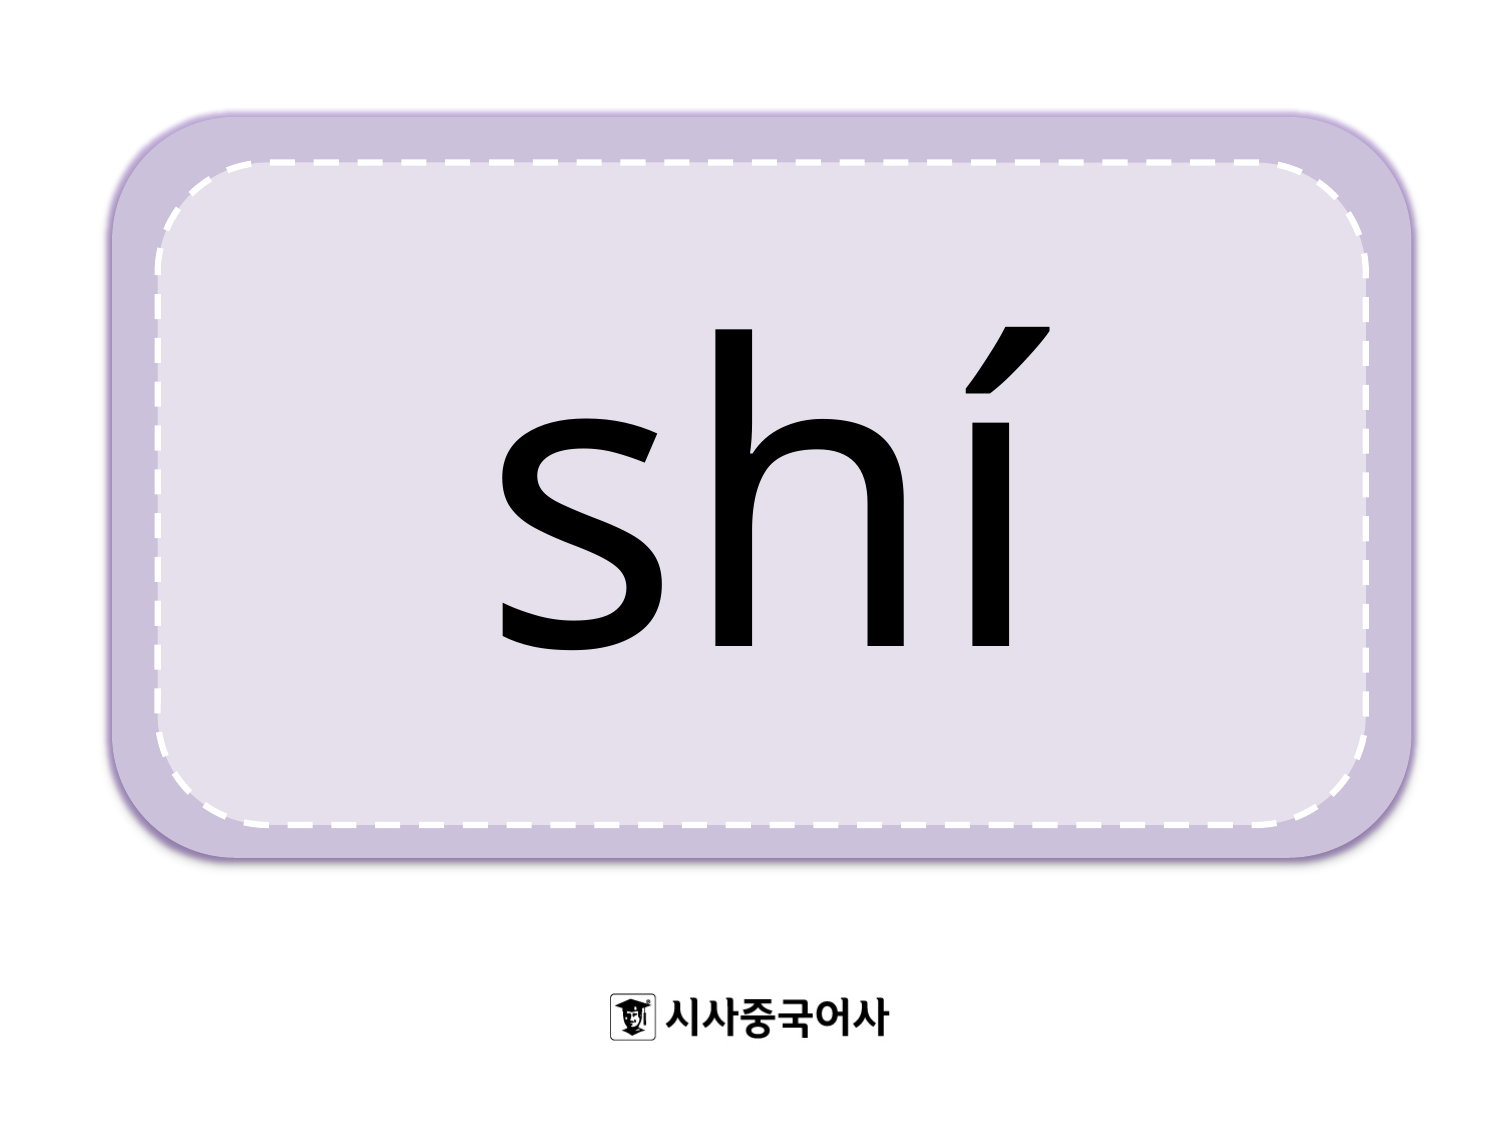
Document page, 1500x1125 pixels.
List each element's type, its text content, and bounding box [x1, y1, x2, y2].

text_box shí [159, 148, 1368, 811]
picture [602, 987, 898, 1047]
